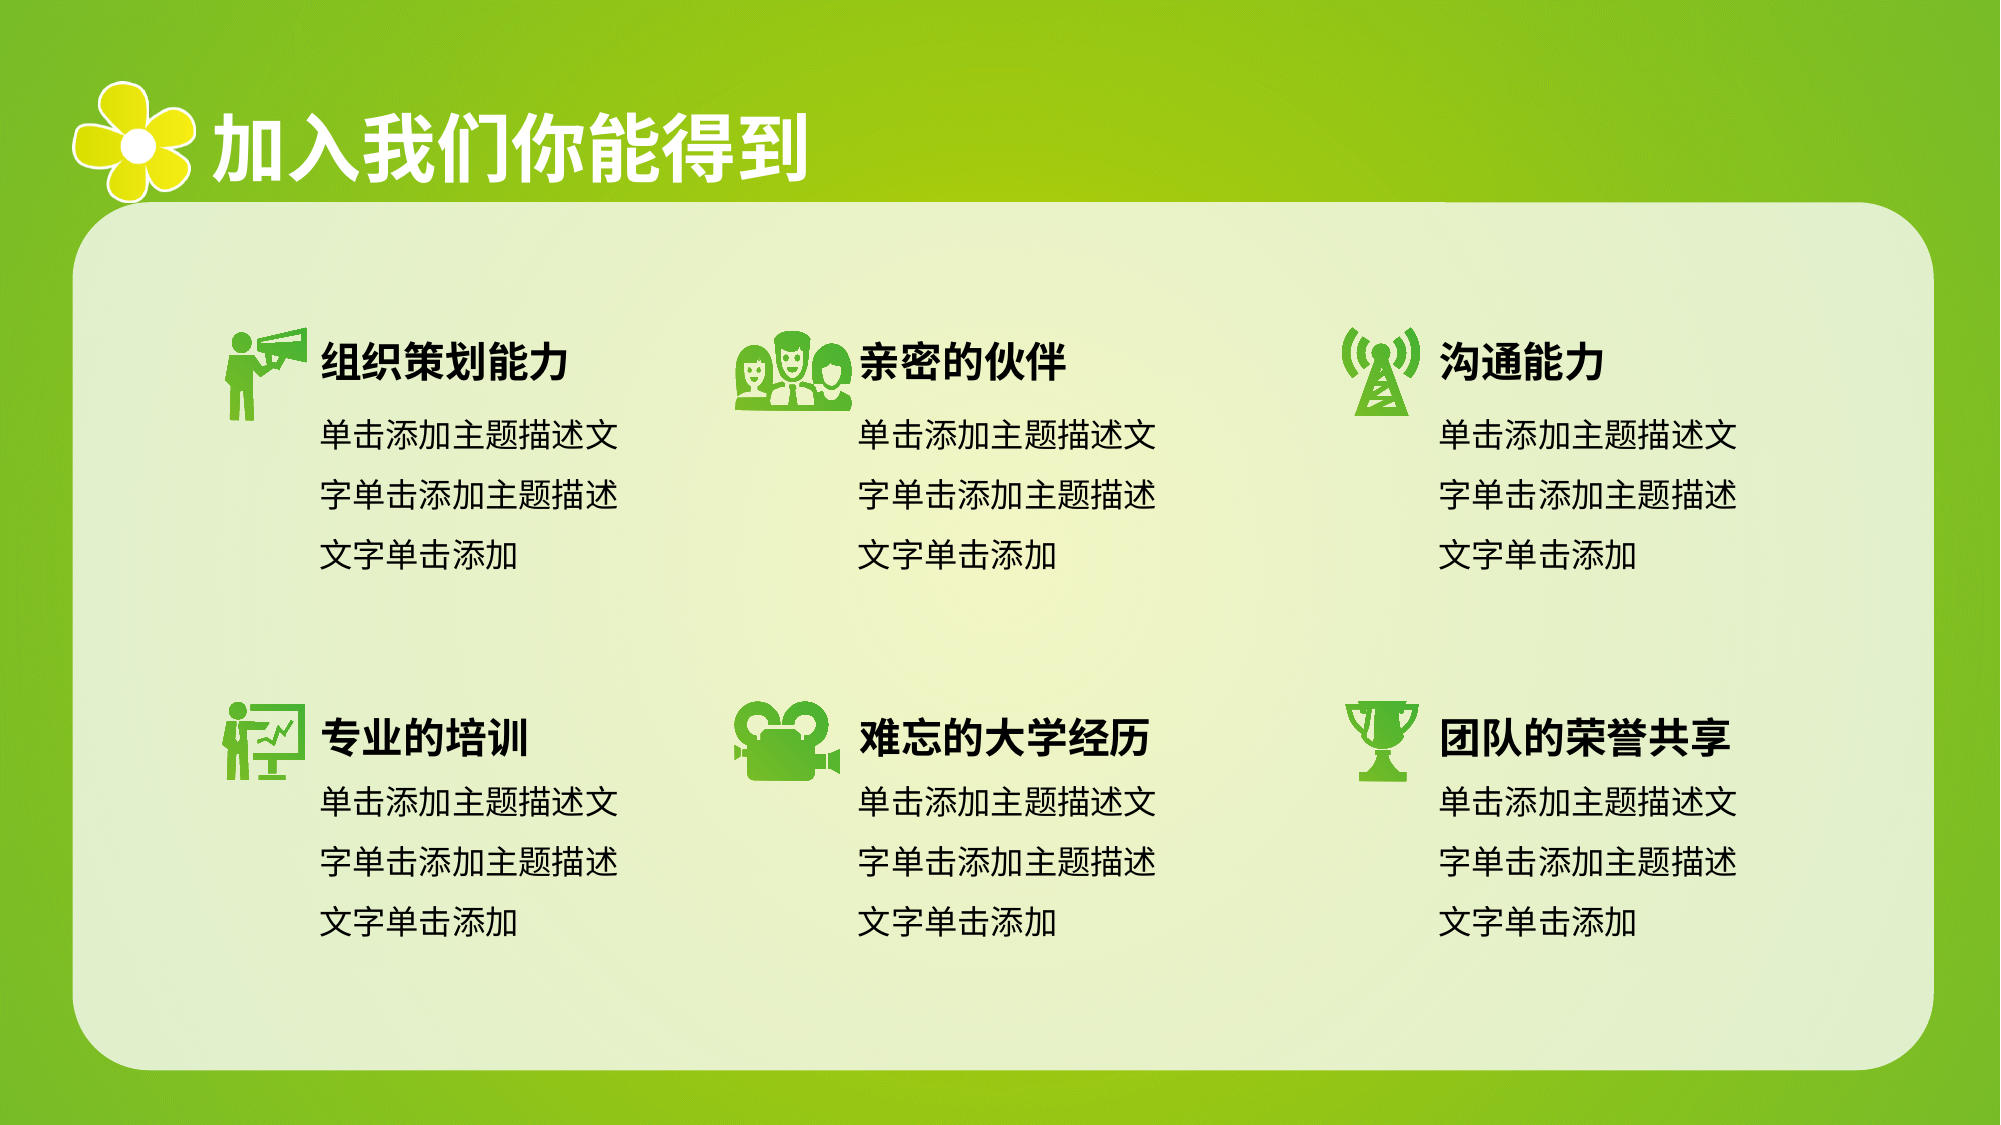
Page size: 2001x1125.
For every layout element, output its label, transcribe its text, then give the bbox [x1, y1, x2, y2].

text_box [828, 749, 840, 774]
text_box [258, 775, 286, 780]
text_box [1423, 704, 1763, 951]
text_box [1393, 336, 1407, 369]
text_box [304, 704, 644, 951]
text_box [774, 331, 811, 382]
text_box [1342, 327, 1359, 378]
text_box [222, 721, 270, 780]
text_box [1356, 336, 1370, 369]
text_box [225, 328, 304, 421]
text_box [1359, 750, 1407, 782]
text_box [229, 702, 247, 720]
text_box [735, 343, 843, 411]
text_box [734, 701, 829, 781]
text_box [1354, 343, 1409, 416]
text_box [1403, 327, 1420, 378]
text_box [304, 328, 644, 584]
text_box [1345, 701, 1419, 749]
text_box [843, 704, 1183, 951]
text_box [250, 704, 304, 774]
title 加入我们你能得到 [196, 59, 1863, 202]
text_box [1423, 328, 1763, 584]
picture [0, 0, 2000, 1125]
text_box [843, 328, 1183, 584]
text_box [72, 202, 1934, 1071]
